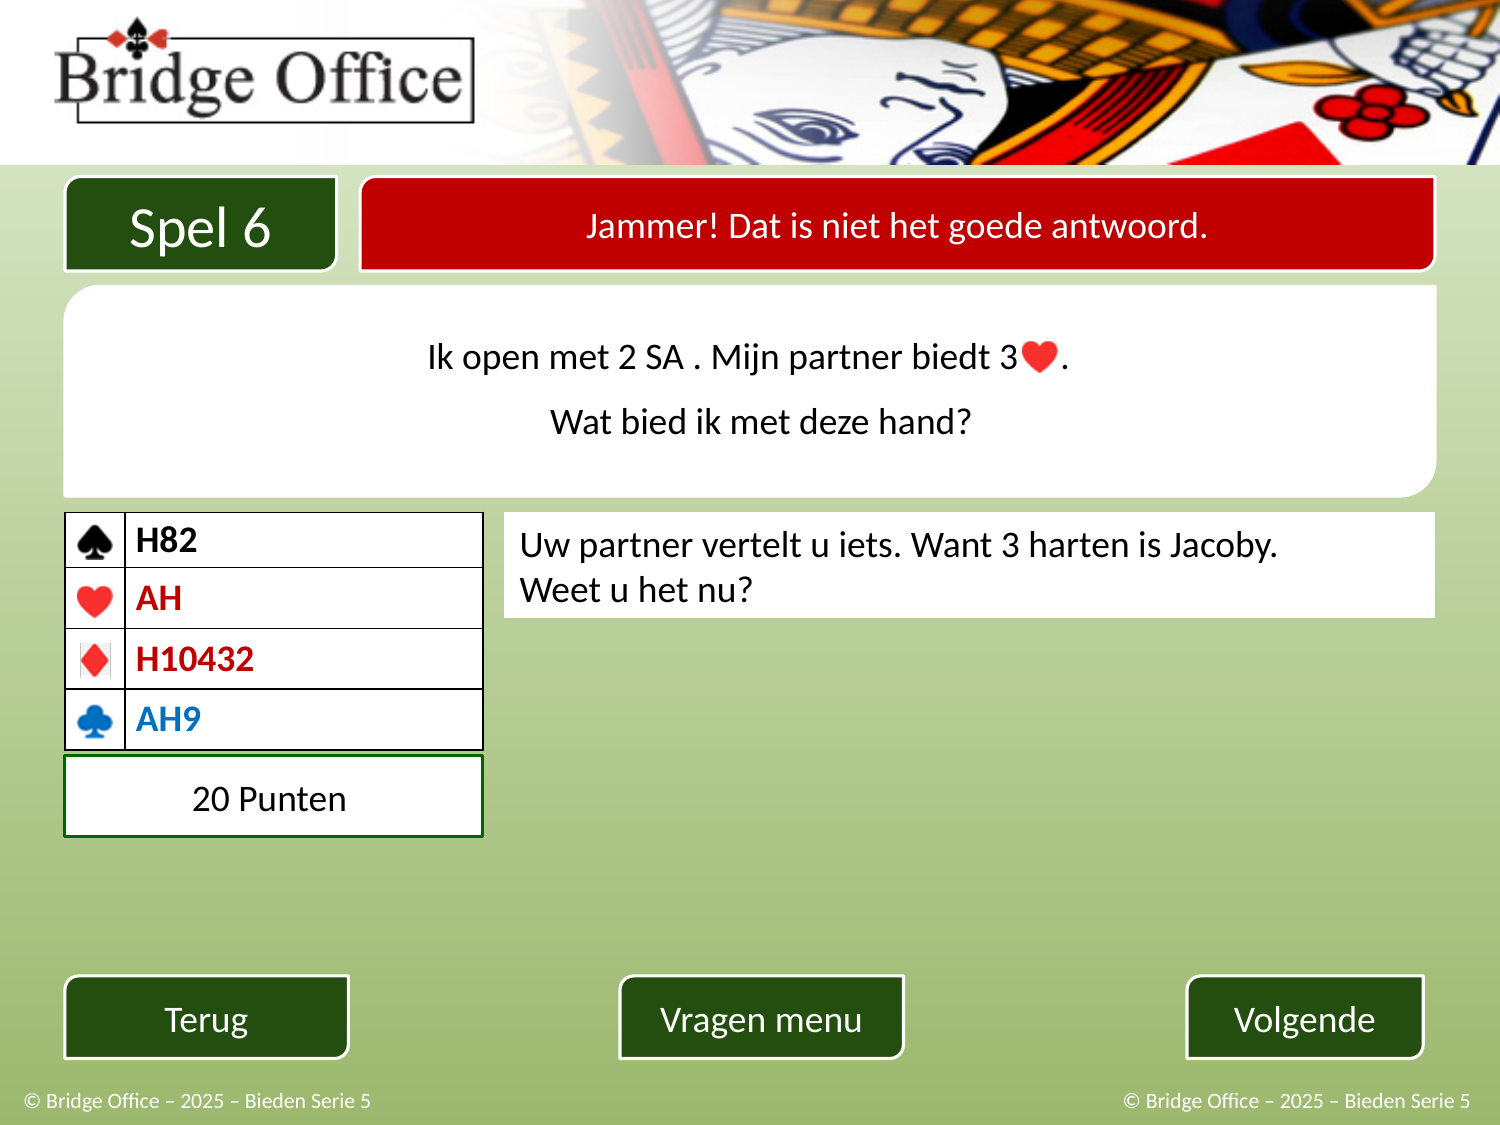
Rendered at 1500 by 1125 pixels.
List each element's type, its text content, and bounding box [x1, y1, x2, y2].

picture [77, 524, 114, 561]
text_box Jammer! Dat is niet het goede antwoord. [358, 179, 1437, 273]
text_box Wat bied ik met deze hand? [528, 389, 995, 450]
text_box Vragen menu [618, 974, 906, 1061]
text_box Ik open met 2 SA . Mijn partner biedt 3 . [394, 324, 1104, 385]
text_box Spel 6 [63, 179, 339, 273]
table_cell H10432 [126, 629, 482, 688]
text_box Volgende [1185, 974, 1425, 1061]
table_cell [66, 568, 124, 628]
text_box 20 Punten [63, 754, 484, 838]
table_header [66, 513, 124, 567]
table_cell [66, 690, 124, 749]
table_cell [66, 629, 124, 688]
text_box Terug [63, 974, 350, 1061]
text_box Uw partner vertelt u iets. Want 3 harten is Jacoby. Weet u het nu? [504, 512, 1435, 618]
picture [77, 703, 114, 740]
table_cell AH9 [126, 690, 482, 749]
picture [1022, 341, 1059, 373]
picture [0, 0, 1500, 166]
table_cell AH [126, 568, 482, 628]
picture [77, 585, 114, 618]
table_header H82 [126, 513, 482, 567]
text_box [63, 284, 1437, 498]
picture [77, 643, 114, 679]
text_box © Bridge Office – 2025 – Bieden Serie 5 [8, 1079, 393, 1121]
text_box © Bridge Office – 2025 – Bieden Serie 5 [1107, 1079, 1500, 1121]
